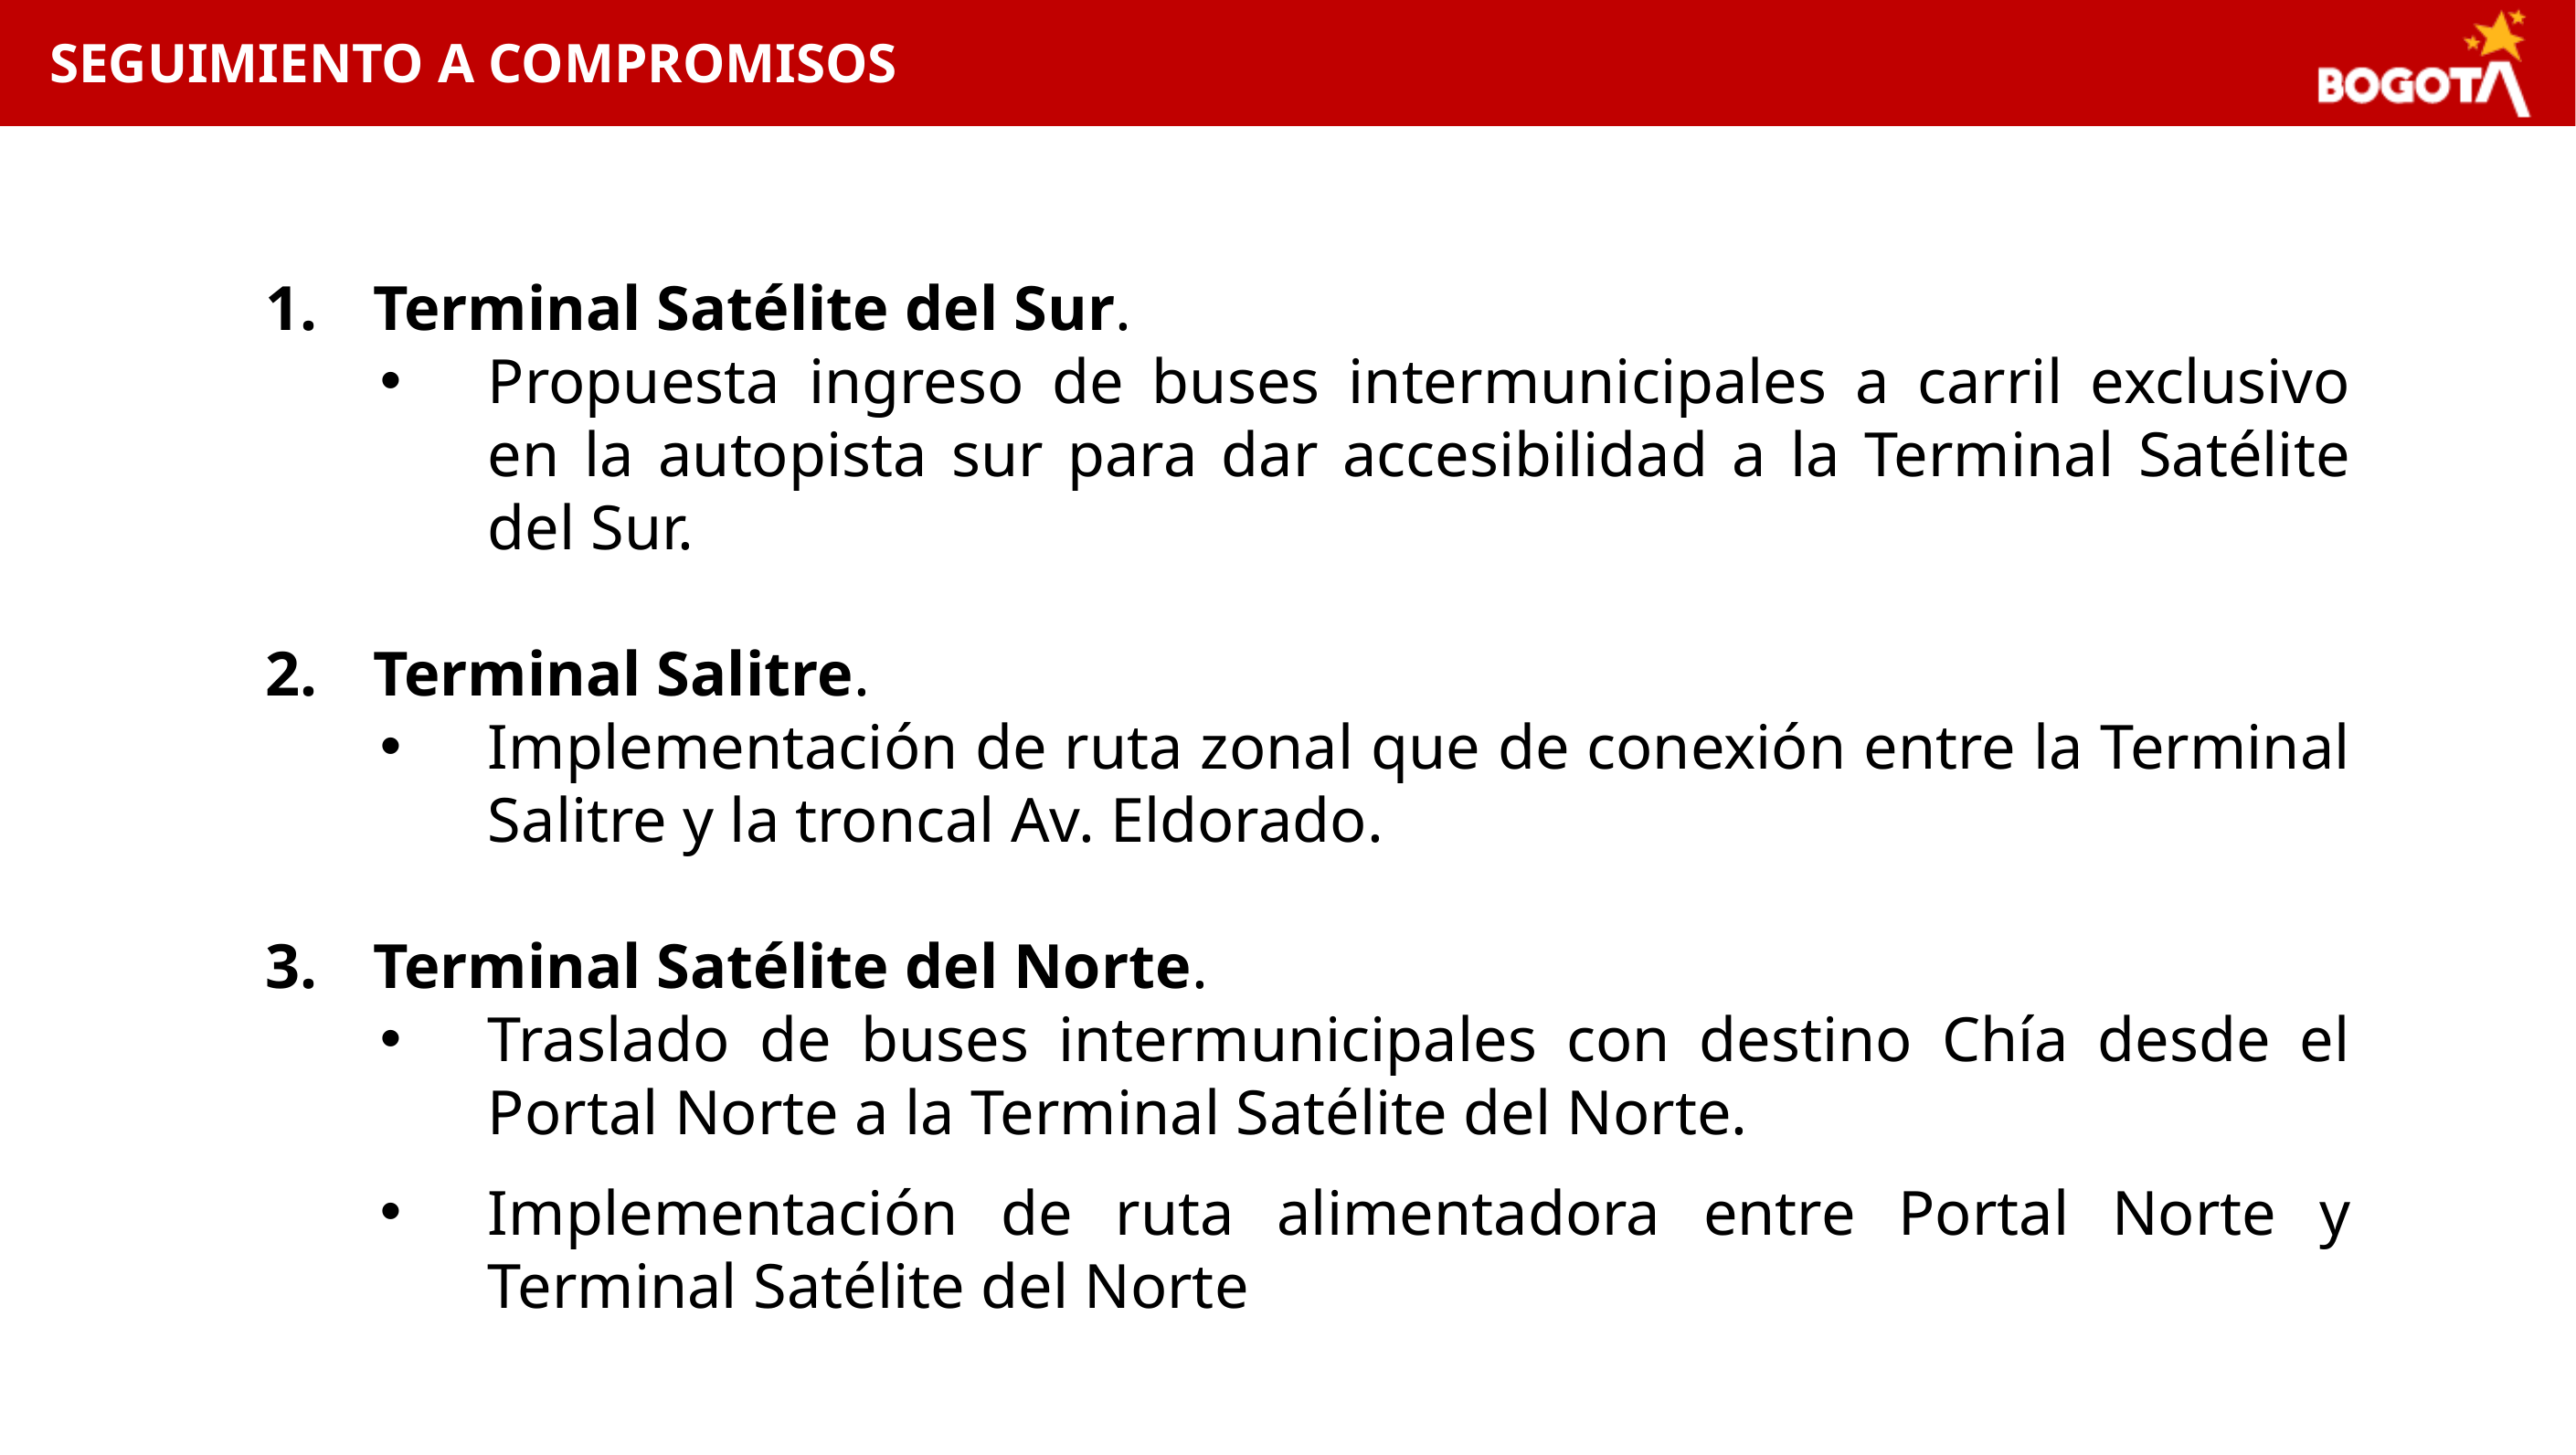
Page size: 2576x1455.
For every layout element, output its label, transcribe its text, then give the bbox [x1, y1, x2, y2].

picture [2302, 0, 2543, 144]
text_box SEGUIMIENTO A COMPROMISOS [36, 22, 2152, 101]
text_box Terminal Satélite del Sur. Propuesta ingreso de buses intermunicipales a carril exclusivo en la autopista sur para dar accesibilidad a la Terminal Satélite del Sur. Terminal Salitre. Implementación de ruta zonal que de conexión entre la Terminal Salitre y la troncal Av. Eldorado. Terminal Satélite del Norte. Traslado de buses intermunicipales con destino Chía desde el Portal Norte a la Terminal Satélite del Norte. Implementación de ruta alimentadora entre Portal Norte y Terminal Satélite del Norte [251, 262, 2367, 1327]
